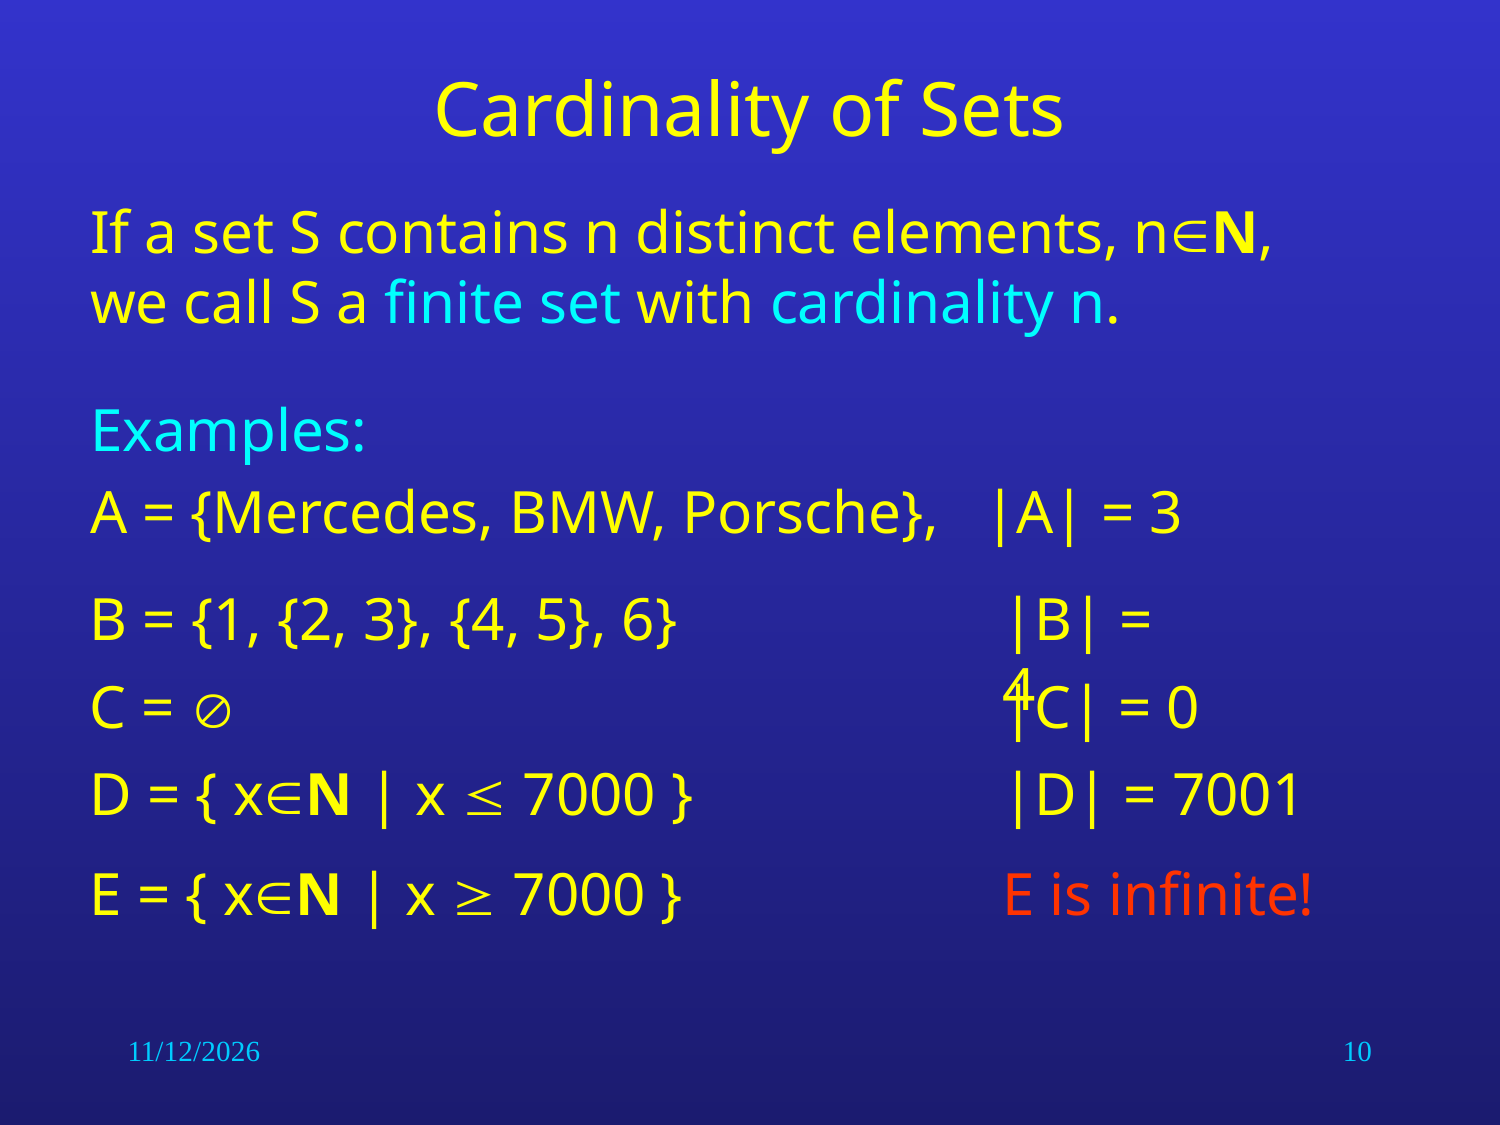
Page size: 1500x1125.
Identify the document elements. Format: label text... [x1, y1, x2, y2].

text_box |C| = 0 [987, 662, 1263, 748]
list If a set S contains n distinct elements, nN, we call S a finite set with cardinality n. Examples: A = {Mercedes, BMW, Porsche}, |A| = 3 [75, 187, 1425, 588]
text_box C =  [75, 662, 350, 748]
title Cardinality of Sets [112, 24, 1388, 187]
text_box |B| = 4 [987, 574, 1213, 662]
text_box B = {1, {2, 3}, {4, 5}, 6} [75, 575, 950, 660]
text_box |D| = 7001 [987, 750, 1338, 835]
text_box E is infinite! [987, 849, 1475, 935]
slide_number 10 [1074, 1025, 1388, 1100]
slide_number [112, 1025, 425, 1100]
text_box D = { xN | x  7000 } [75, 750, 800, 835]
text_box E = { xN | x  7000 } [75, 849, 850, 935]
